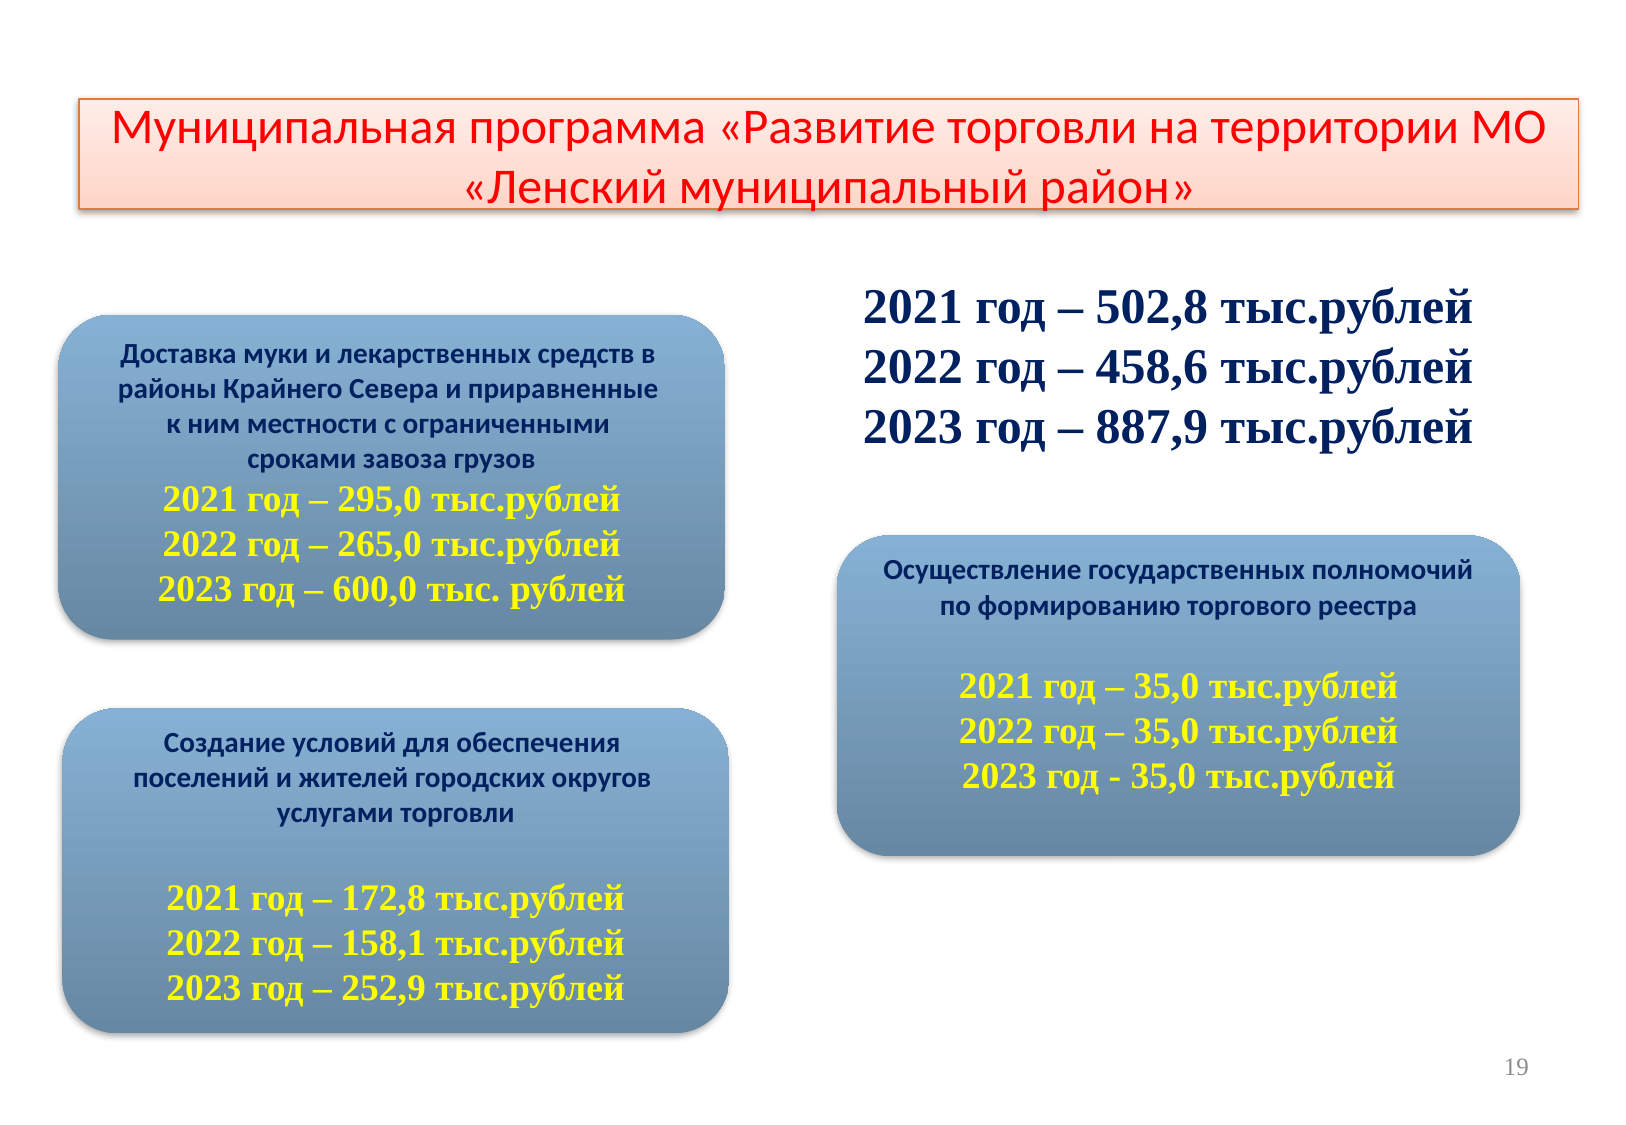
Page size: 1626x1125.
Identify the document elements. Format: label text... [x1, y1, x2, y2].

text_box Доставка муки и лекарственных средств в районы Крайнего Севера и приравненные к ним местности с ограниченными сроками завоза грузов 2021 год – 295,0 тыс.рублей 2022 год – 265,0 тыс.рублей 2023 год – 600,0 тыс. рублей [58, 314, 726, 640]
text_box 2021 год – 502,8 тыс.рублей 2022 год – 458,6 тыс.рублей 2023 год – 887,9 тыс.рублей [848, 243, 1527, 544]
text_box Осуществление государственных полномочий по формированию торгового реестра 2021 год – 35,0 тыс.рублей 2022 год – 35,0 тыс.рублей 2023 год - 35,0 тыс.рублей [836, 544, 1521, 857]
text_box [1164, 1024, 1544, 1100]
text_box Создание условий для обеспечения поселений и жителей городских округов услугами торговли 2021 год – 172,8 тыс.рублей 2022 год – 158,1 тыс.рублей 2023 год – 252,9 тыс.рублей [62, 708, 730, 1034]
title Муниципальная программа «Развитие торговли на территории МО «Ленский муниципальный район» [78, 98, 1579, 210]
